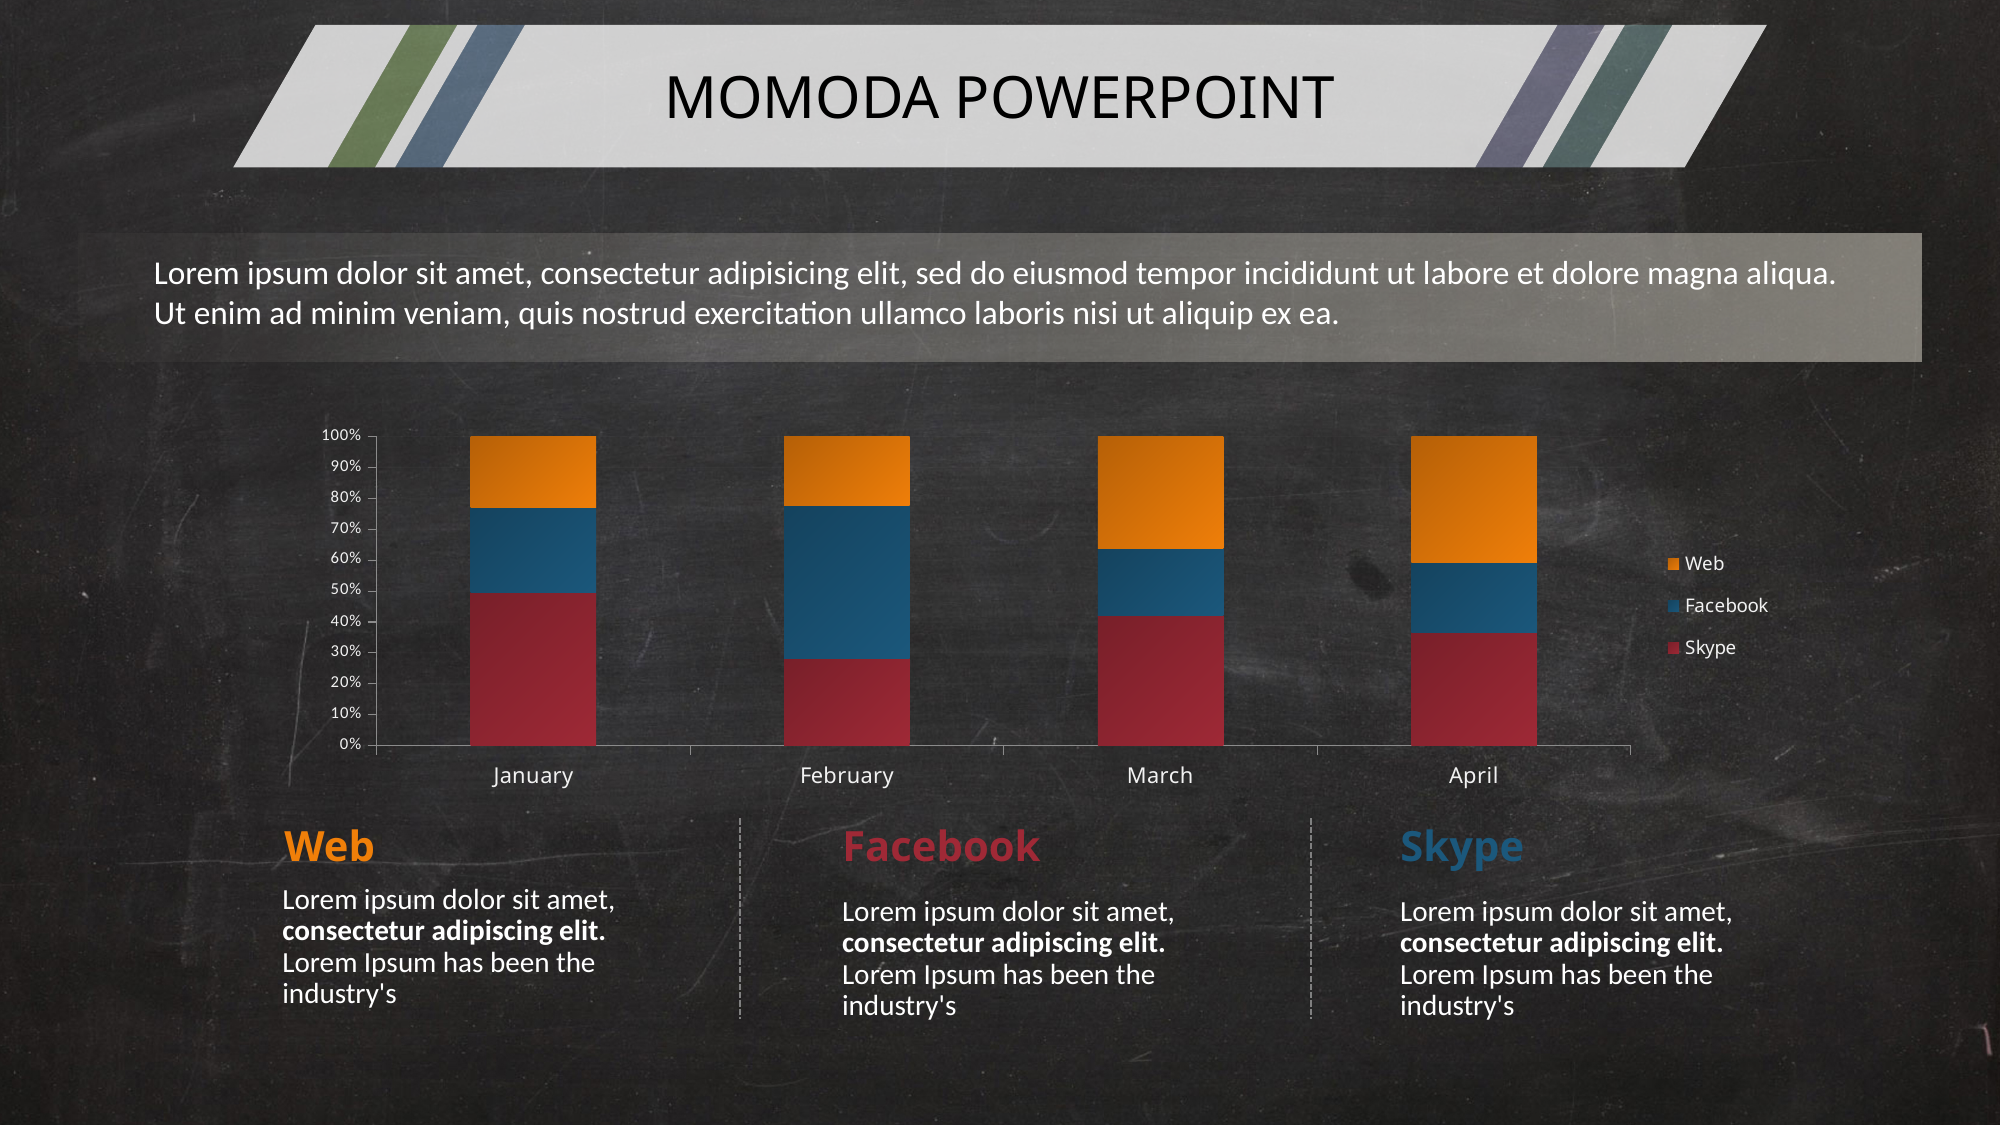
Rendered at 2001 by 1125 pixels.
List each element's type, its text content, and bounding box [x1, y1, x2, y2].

text_box [1588, 23, 1769, 169]
text_box [78, 232, 1922, 363]
chart [291, 420, 1786, 798]
text_box [373, 23, 480, 169]
text_box Facebook [827, 801, 1206, 888]
text_box Lorem ipsum dolor sit amet, consectetur adipiscing elit. Lorem Ipsum has been the industry's [267, 876, 704, 997]
picture [0, 0, 2000, 1125]
text_box Skype [1385, 801, 1764, 888]
text_box [231, 23, 412, 169]
text_box [440, 23, 1560, 169]
text_box MOMODA POWERPOINT [609, 53, 1390, 139]
text_box Web [269, 801, 648, 889]
text_box Lorem ipsum dolor sit amet, consectetur adipiscing elit. Lorem Ipsum has been the industry's [827, 888, 1263, 1009]
text_box [329, 23, 456, 169]
text_box [1544, 23, 1671, 169]
text_box Lorem ipsum dolor sit amet, consectetur adipiscing elit. Lorem Ipsum has been the industry's [1385, 888, 1821, 1009]
text_box [396, 23, 524, 169]
text_box [1520, 23, 1627, 169]
text_box [1476, 23, 1604, 169]
text_box Lorem ipsum dolor sit amet, consectetur adipisicing elit, sed do eiusmod tempor incididunt ut labore et dolore magna aliqua. Ut enim ad minim veniam, quis nostrud exercitation ullamco laboris nisi ut aliquip ex ea. [139, 243, 1863, 339]
